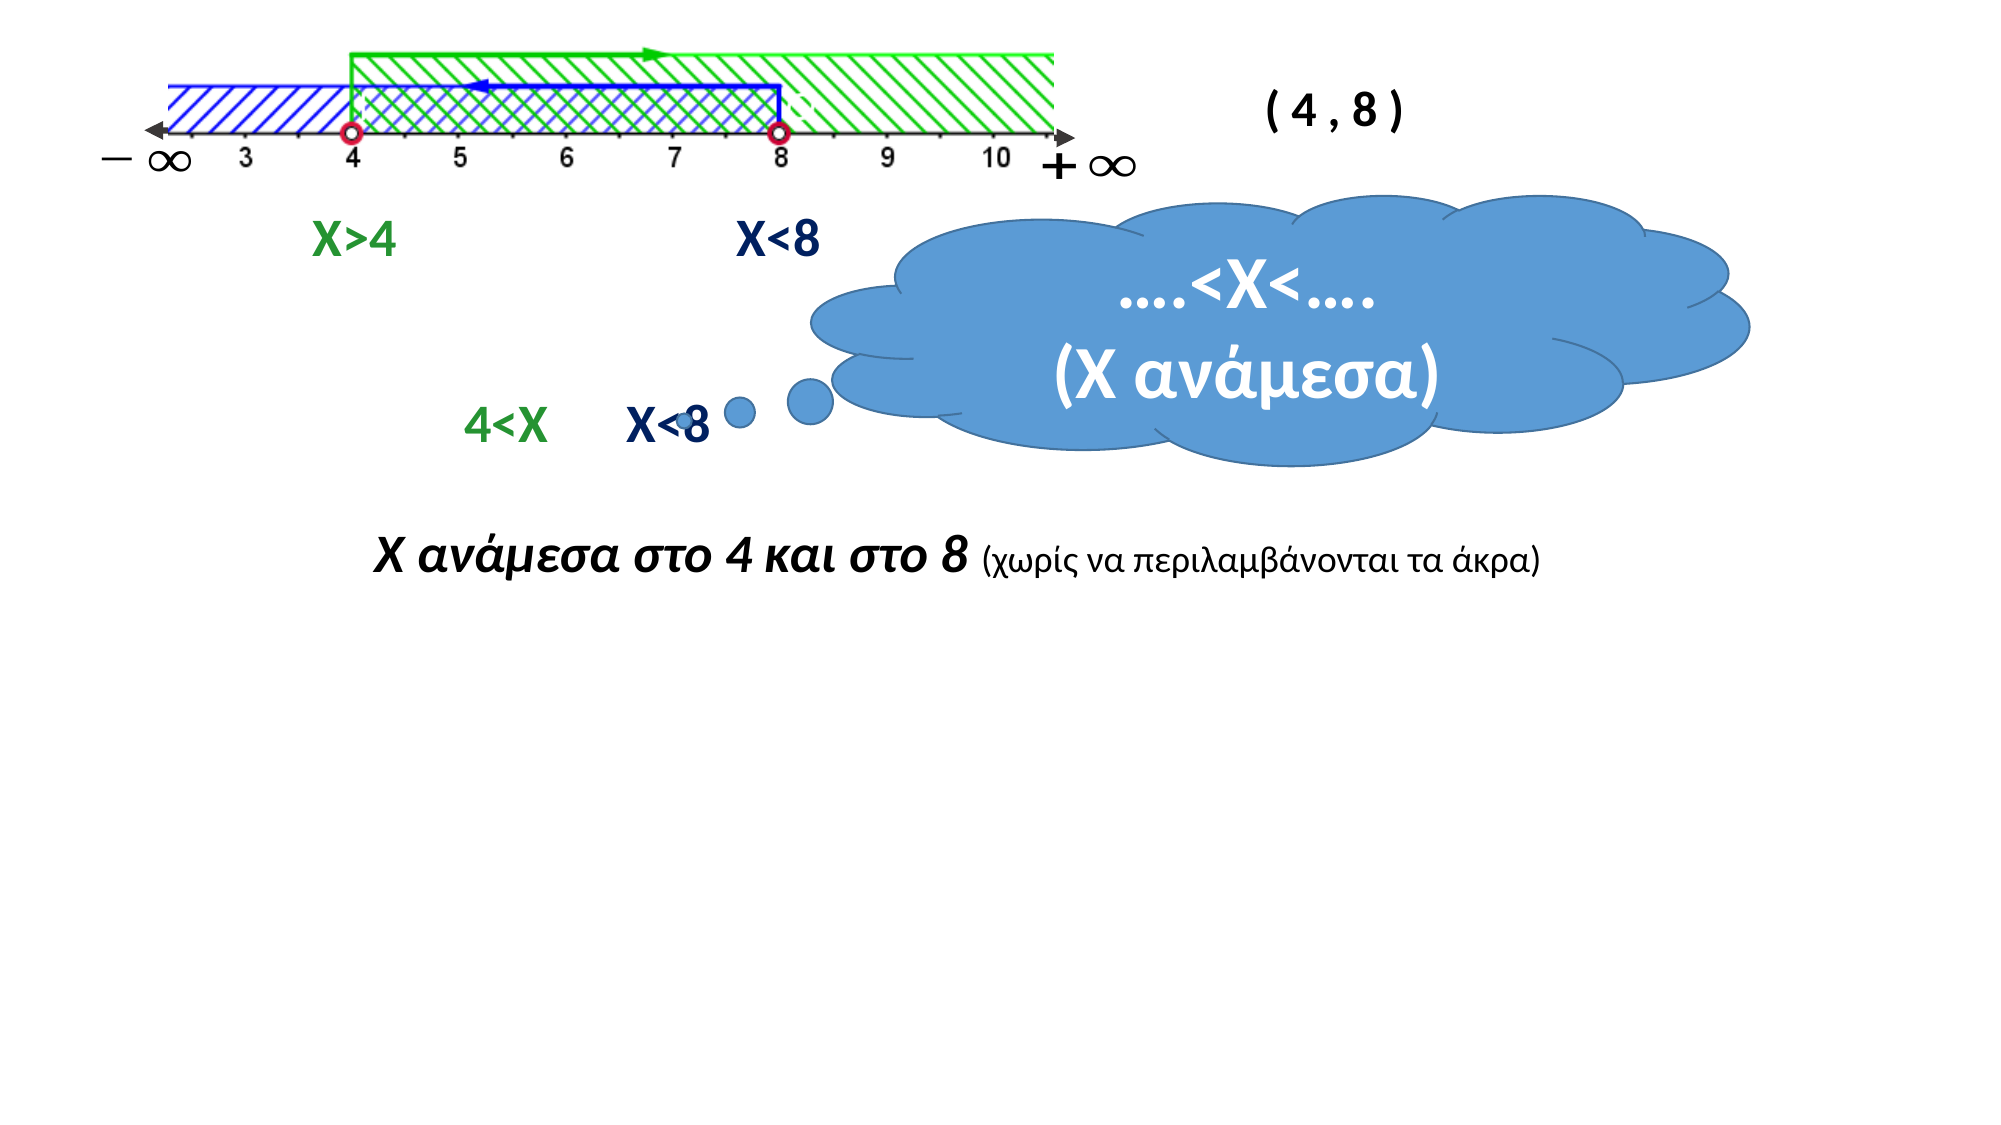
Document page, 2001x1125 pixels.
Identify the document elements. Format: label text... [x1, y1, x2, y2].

text_box Χ ανάμεσα στο 4 και στο 8 (χωρίς να περιλαμβάνονται τα άκρα) [359, 510, 1557, 591]
text_box Χ>4 [298, 195, 413, 275]
text_box ….<Χ<…. (Χ ανάμεσα) [809, 194, 1751, 468]
text_box ….<Χ<…. (Χ ανάμεσα) [786, 378, 834, 426]
picture [168, 23, 1054, 191]
text_box Χ<8 [721, 195, 836, 275]
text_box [144, 130, 168, 139]
text_box ….<Χ<…. (Χ ανάμεσα) [723, 396, 756, 429]
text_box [1054, 130, 1076, 139]
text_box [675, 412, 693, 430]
text_box ( 4 , 8 ) [1249, 69, 1420, 144]
text_box Χ<8 [611, 380, 726, 461]
text_box 4<Χ [449, 380, 574, 461]
